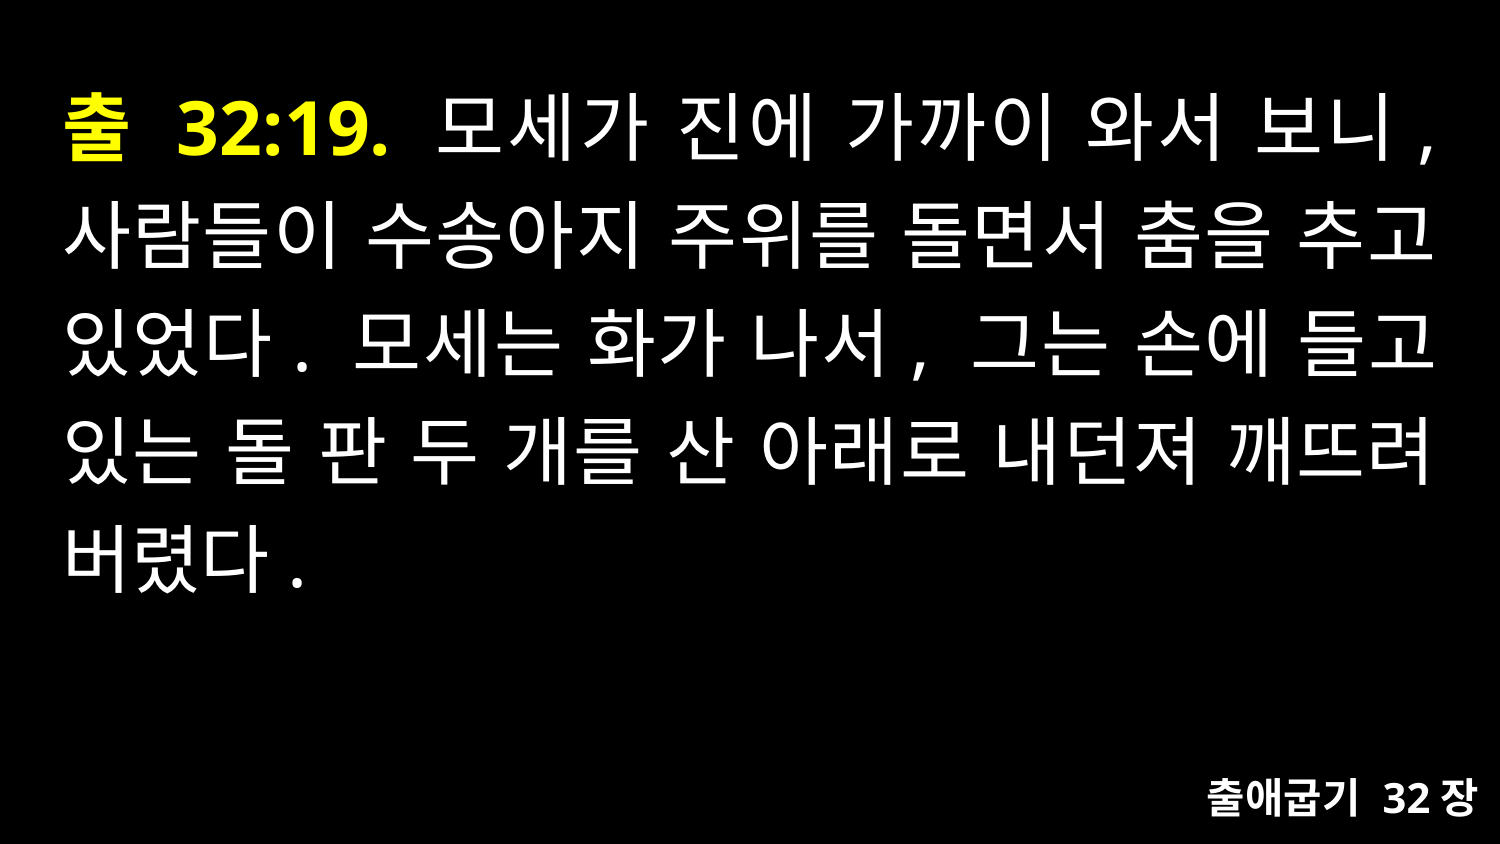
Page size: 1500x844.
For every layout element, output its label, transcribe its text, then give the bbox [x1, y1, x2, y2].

title 출 32:19. 모세가 진에 가까이 와서 보니, 사람들이 수송아지 주위를 돌면서 춤을 추고 있었다. 모세는 화가 나서, 그는 손에 들고 있는 돌 판 두 개를 산 아래로 내던져 깨뜨려 버렸다. [0, 0, 1500, 844]
subtitle 출애굽기 32장 [916, 770, 1500, 844]
